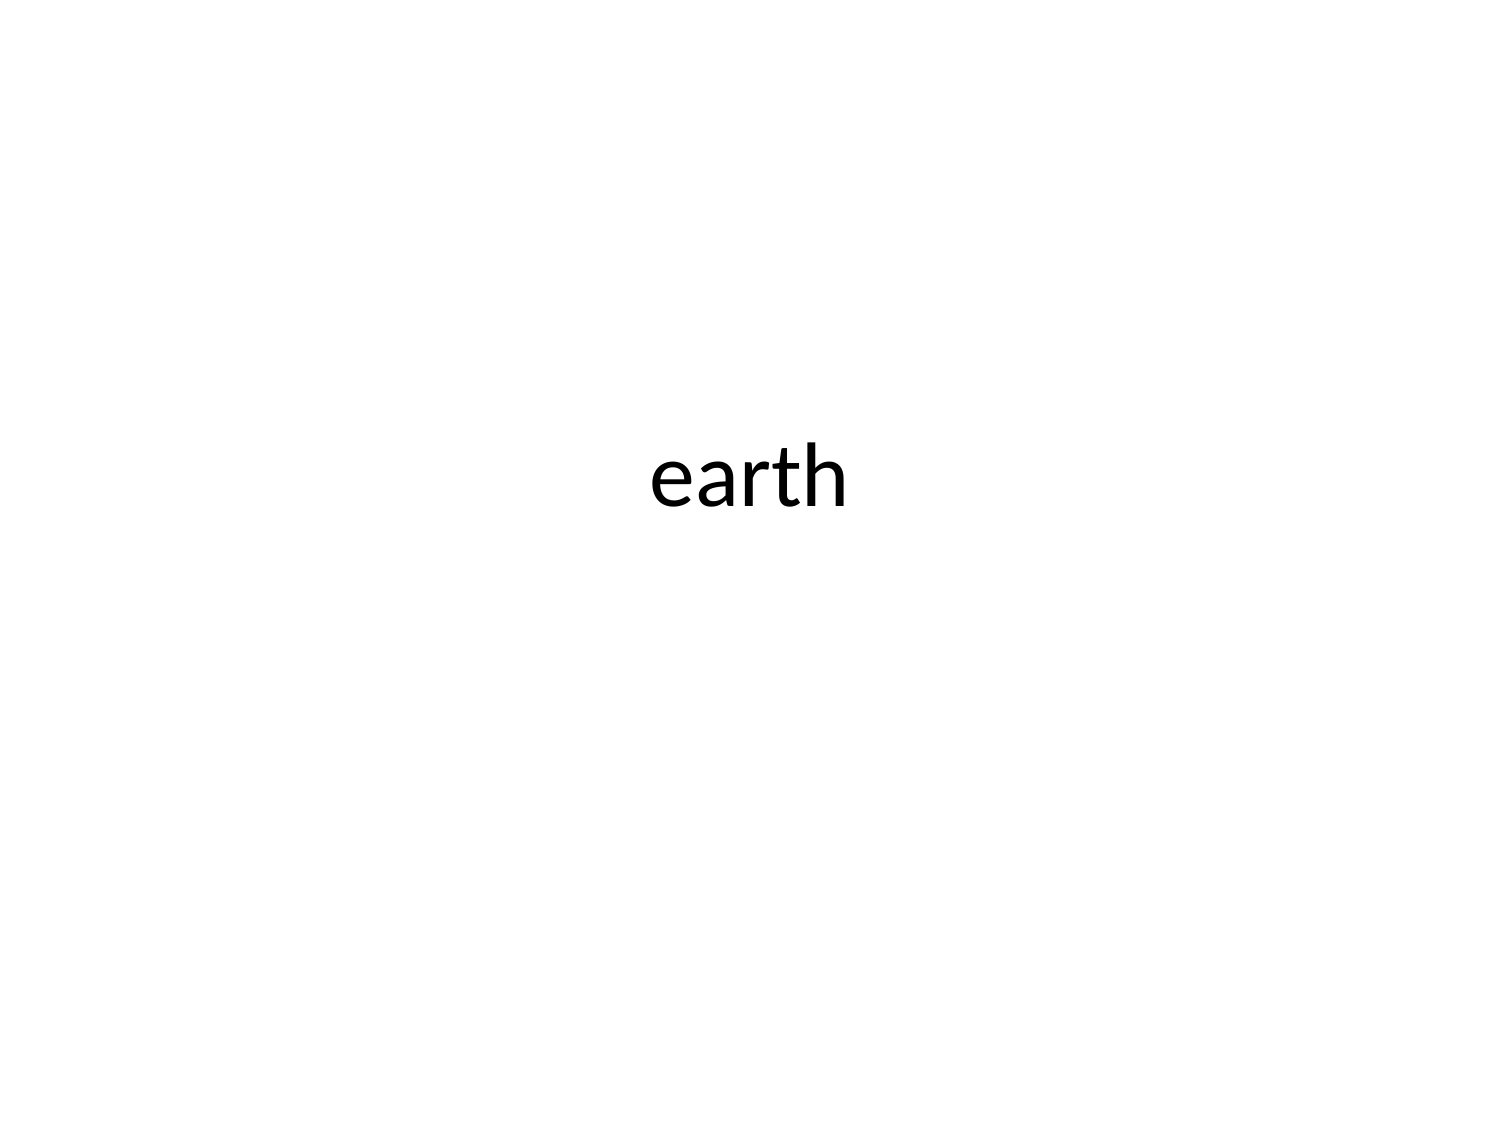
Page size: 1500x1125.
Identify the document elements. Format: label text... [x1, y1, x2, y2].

title earth [112, 349, 1388, 591]
